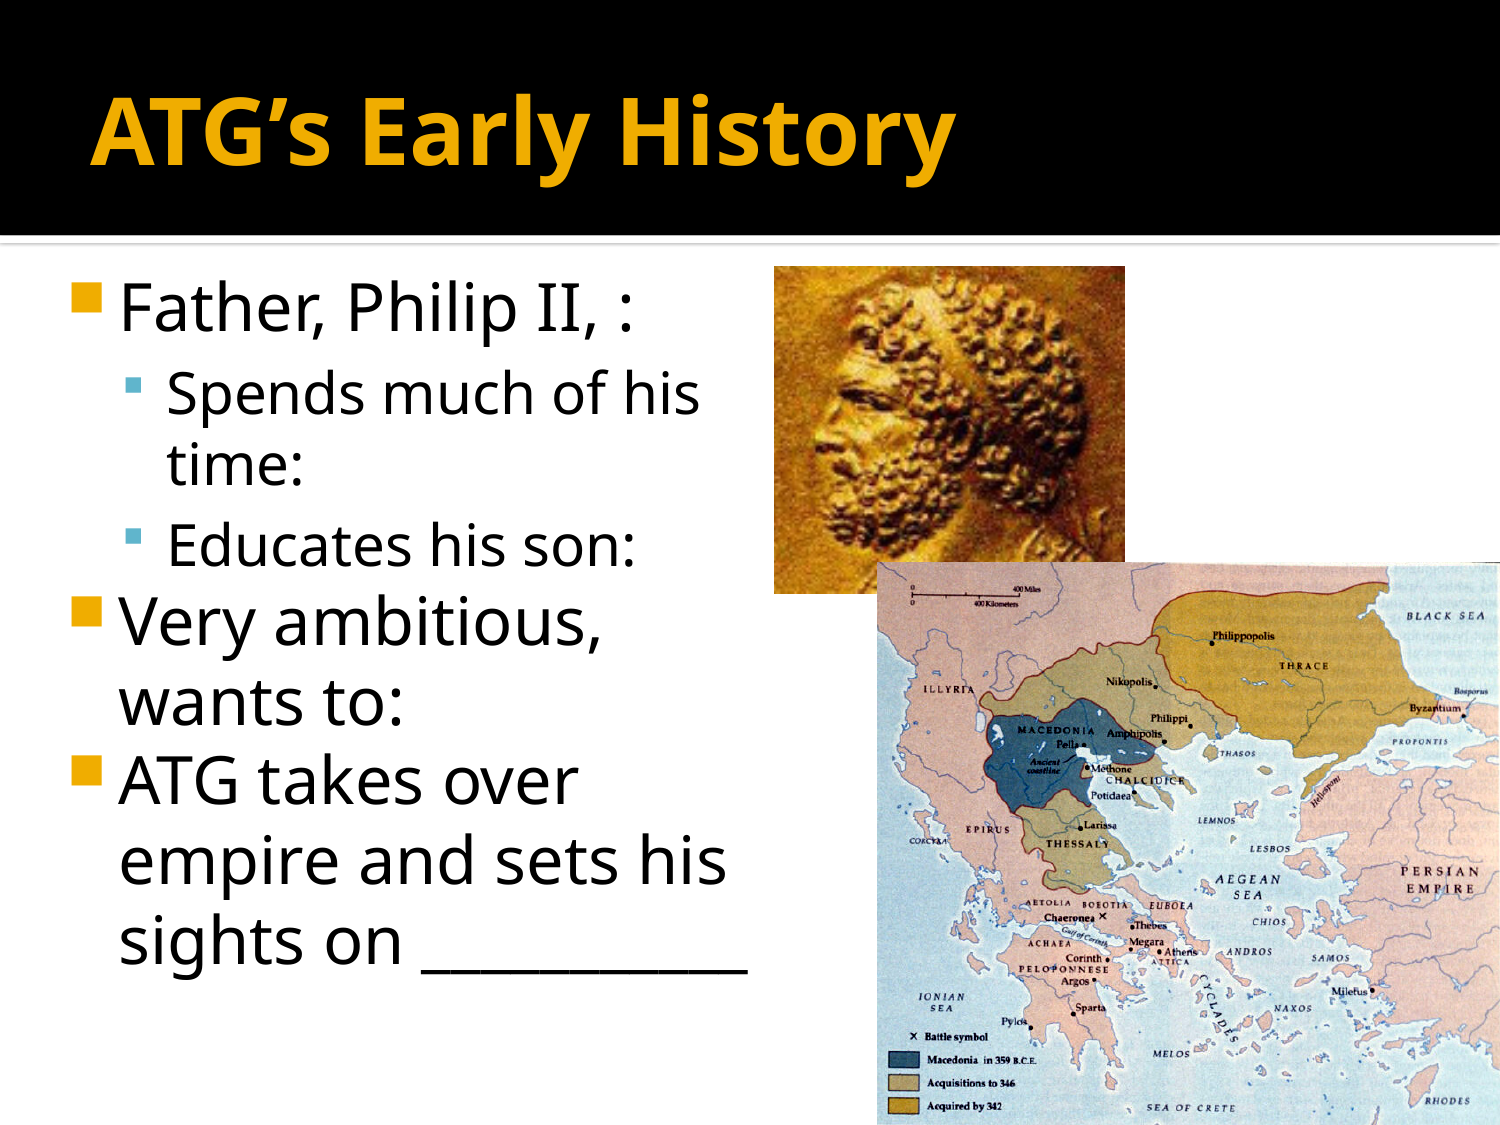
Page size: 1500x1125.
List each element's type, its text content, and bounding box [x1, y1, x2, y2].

picture [774, 266, 1500, 1125]
title ATG’s Early History [75, 25, 1425, 231]
list Father, Philip II, : Spends much of his time: Educates his son: Very ambitious, wants to: ATG takes over empire and sets his sights on ___________ [37, 249, 775, 1100]
